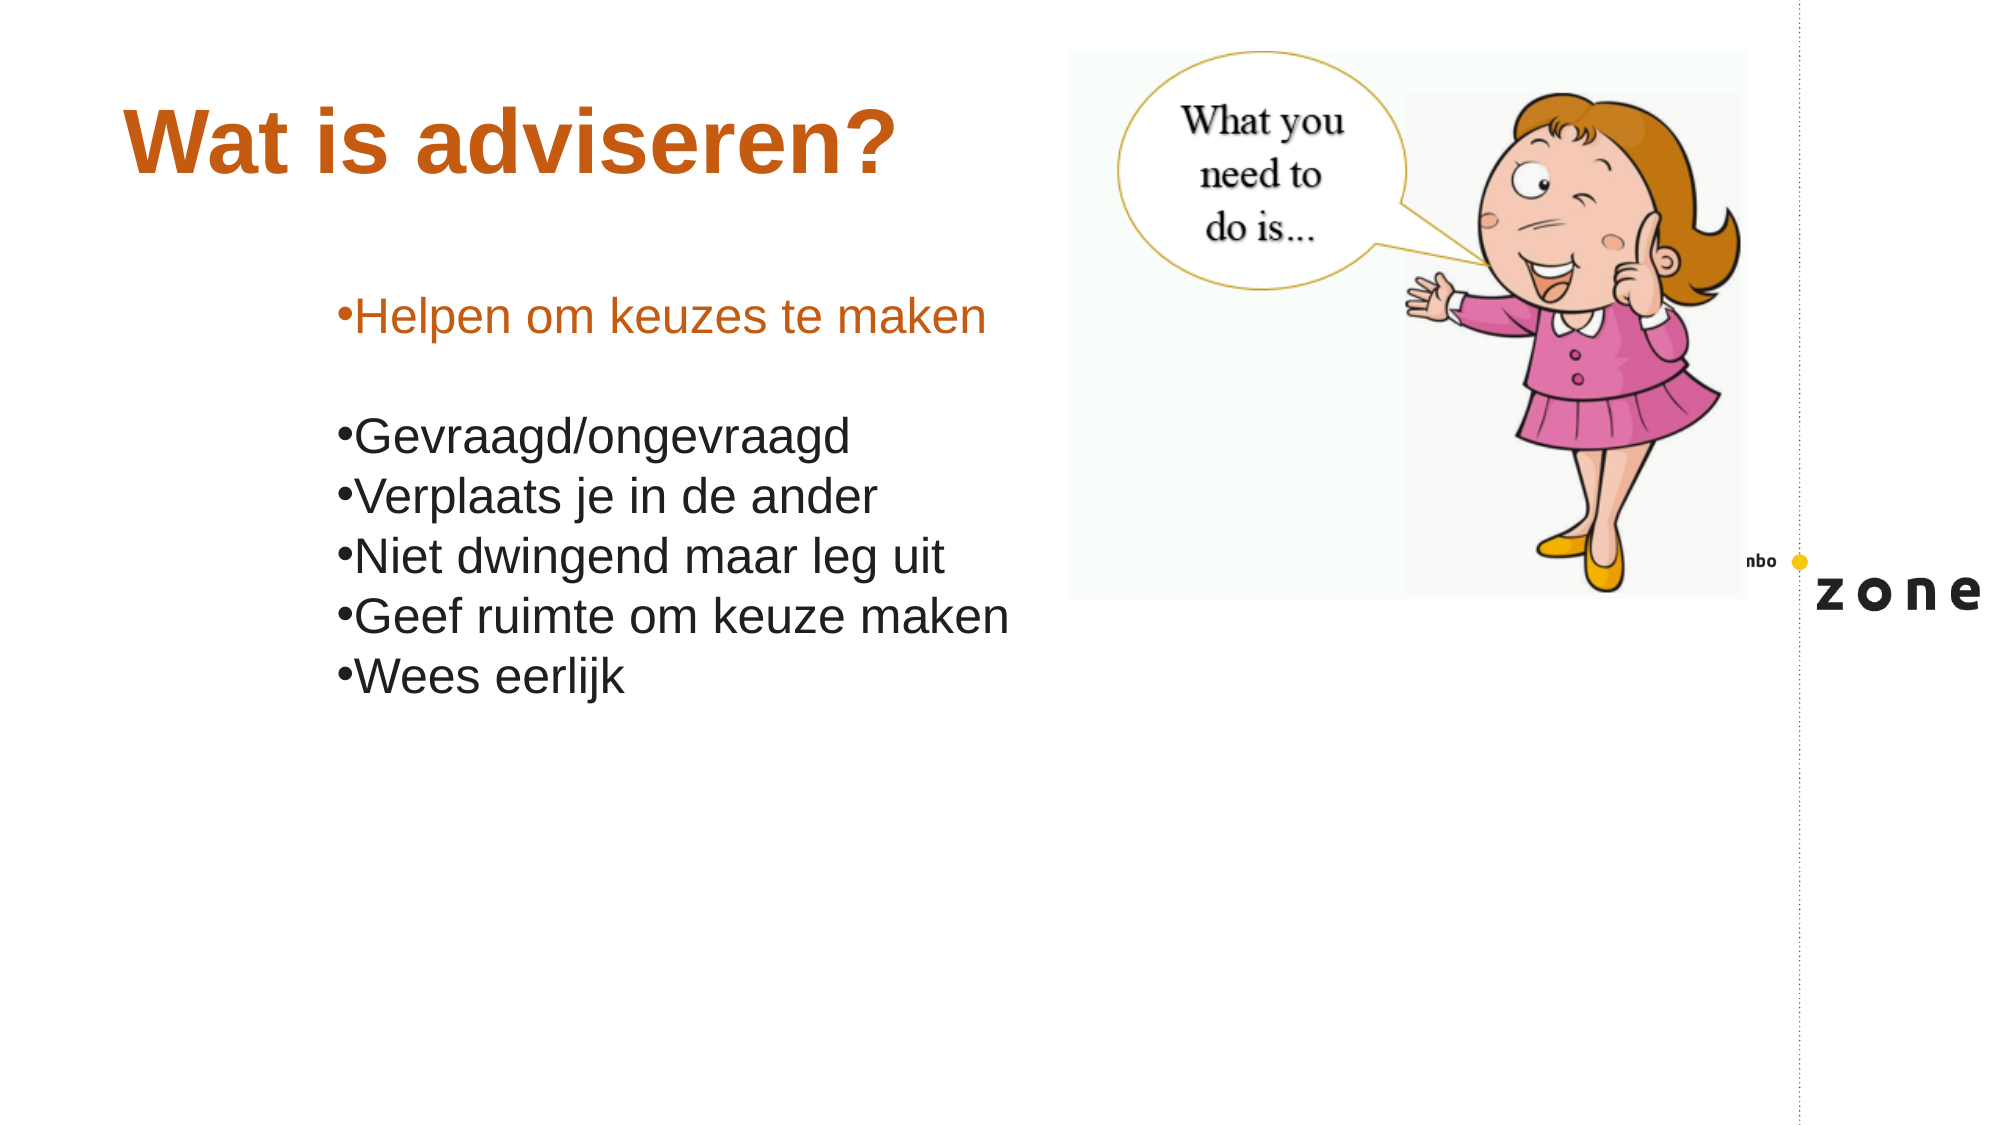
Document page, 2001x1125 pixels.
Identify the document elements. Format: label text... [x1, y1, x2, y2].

picture [1069, 0, 2001, 1125]
list Helpen om keuzes te maken Gevraagd/ongevraagd Verplaats je in de ander Niet dwingend maar leg uit Geef ruimte om keuze maken Wees eerlijk [336, 283, 1607, 998]
title Wat is adviseren? [124, 94, 1069, 272]
